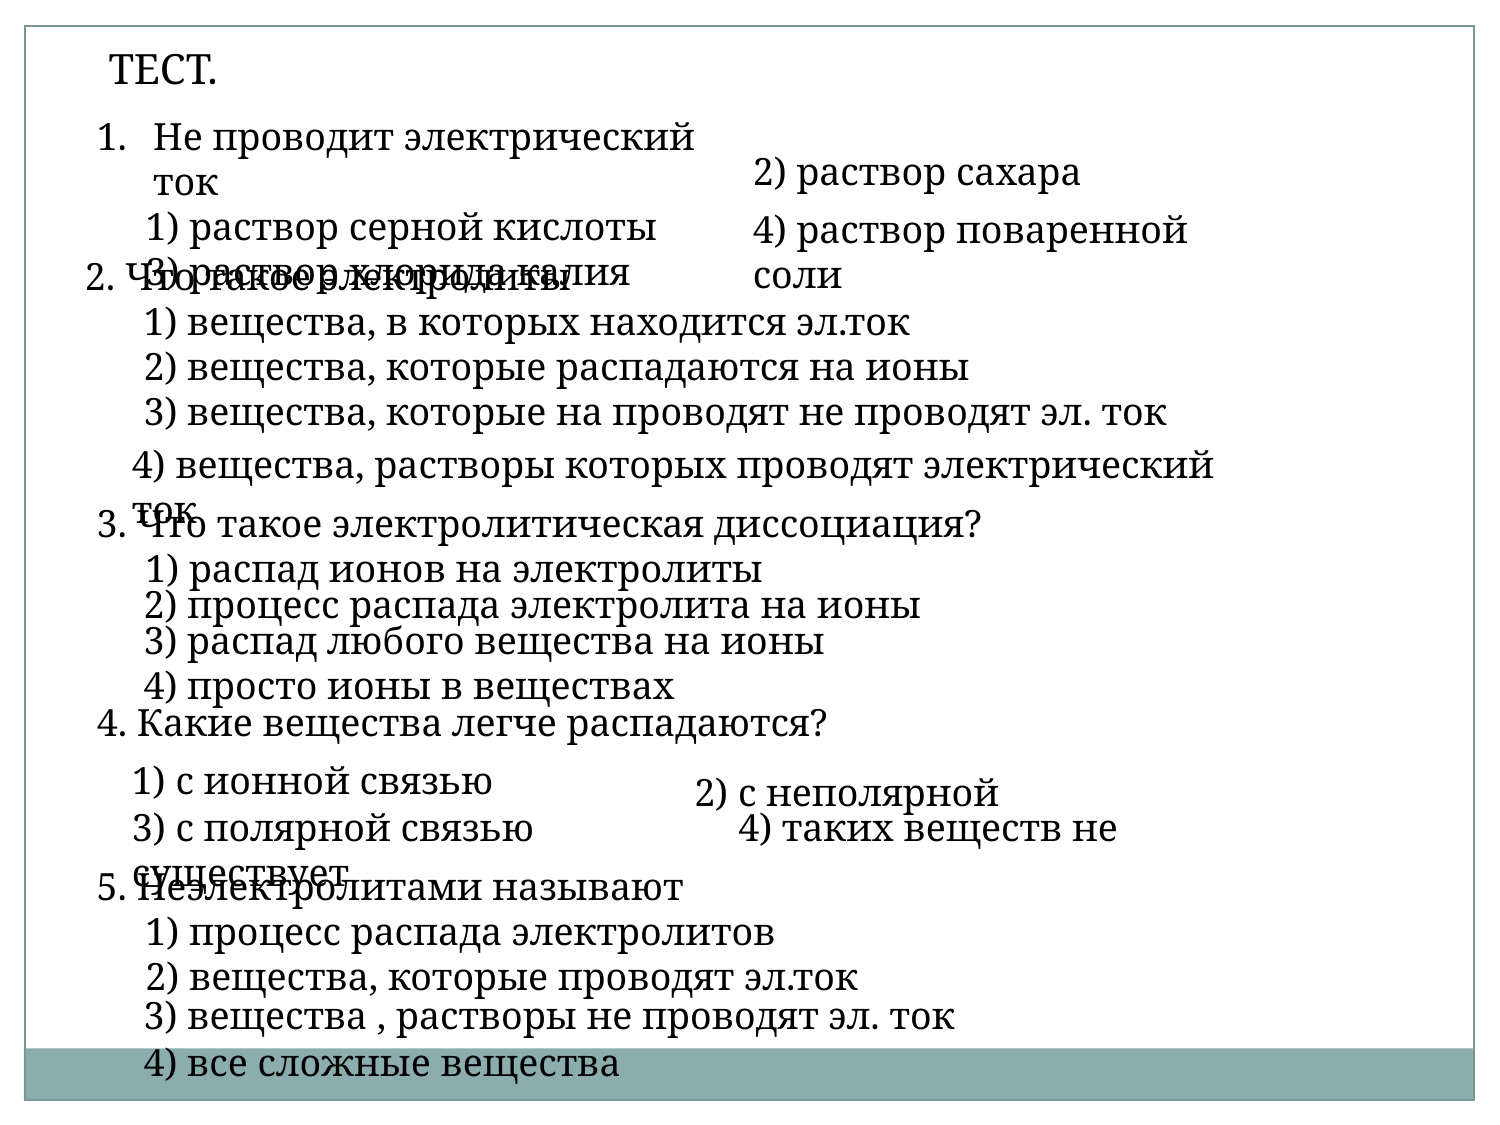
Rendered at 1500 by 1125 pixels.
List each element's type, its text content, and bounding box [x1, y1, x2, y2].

text_box 4. Какие вещества легче распадаются? [82, 691, 1278, 752]
text_box 2) раствор сахара [738, 140, 1231, 199]
text_box 4) вещества, растворы которых проводят электрический ток [117, 433, 1266, 539]
text_box 3) с полярной связью 4) таких веществ не существует [117, 796, 1301, 902]
text_box 5. Неэлектролитами называют 1) процесс распада электролитов 2) вещества, которые проводят эл.ток [81, 855, 1254, 1006]
text_box 2) процесс распада электролита на ионы [128, 574, 1266, 634]
text_box 3. Что такое электролитическая диссоциация? 1) распад ионов на электролиты [81, 492, 1254, 597]
text_box 4) все сложные вещества [128, 1031, 1090, 1091]
text_box Не проводит электрический ток 1) раствор серной кислоты 3) раствор хлорида калия [82, 105, 762, 246]
text_box ТЕСТ. [93, 35, 293, 100]
text_box 1) с ионной связью [117, 749, 633, 796]
text_box 2. Что такое электролиты 1) вещества, в которых находится эл.ток 2) вещества, которые распадаются на ионы 3) вещества, которые на проводят не проводят эл. ток [70, 246, 1254, 441]
text_box 3) распад любого вещества на ионы 4) просто ионы в веществах [128, 609, 1254, 691]
text_box 3) вещества , растворы не проводят эл. ток [128, 984, 1231, 1045]
text_box 2) с неполярной [679, 761, 1137, 822]
text_box 4) раствор поваренной соли [738, 199, 1266, 304]
